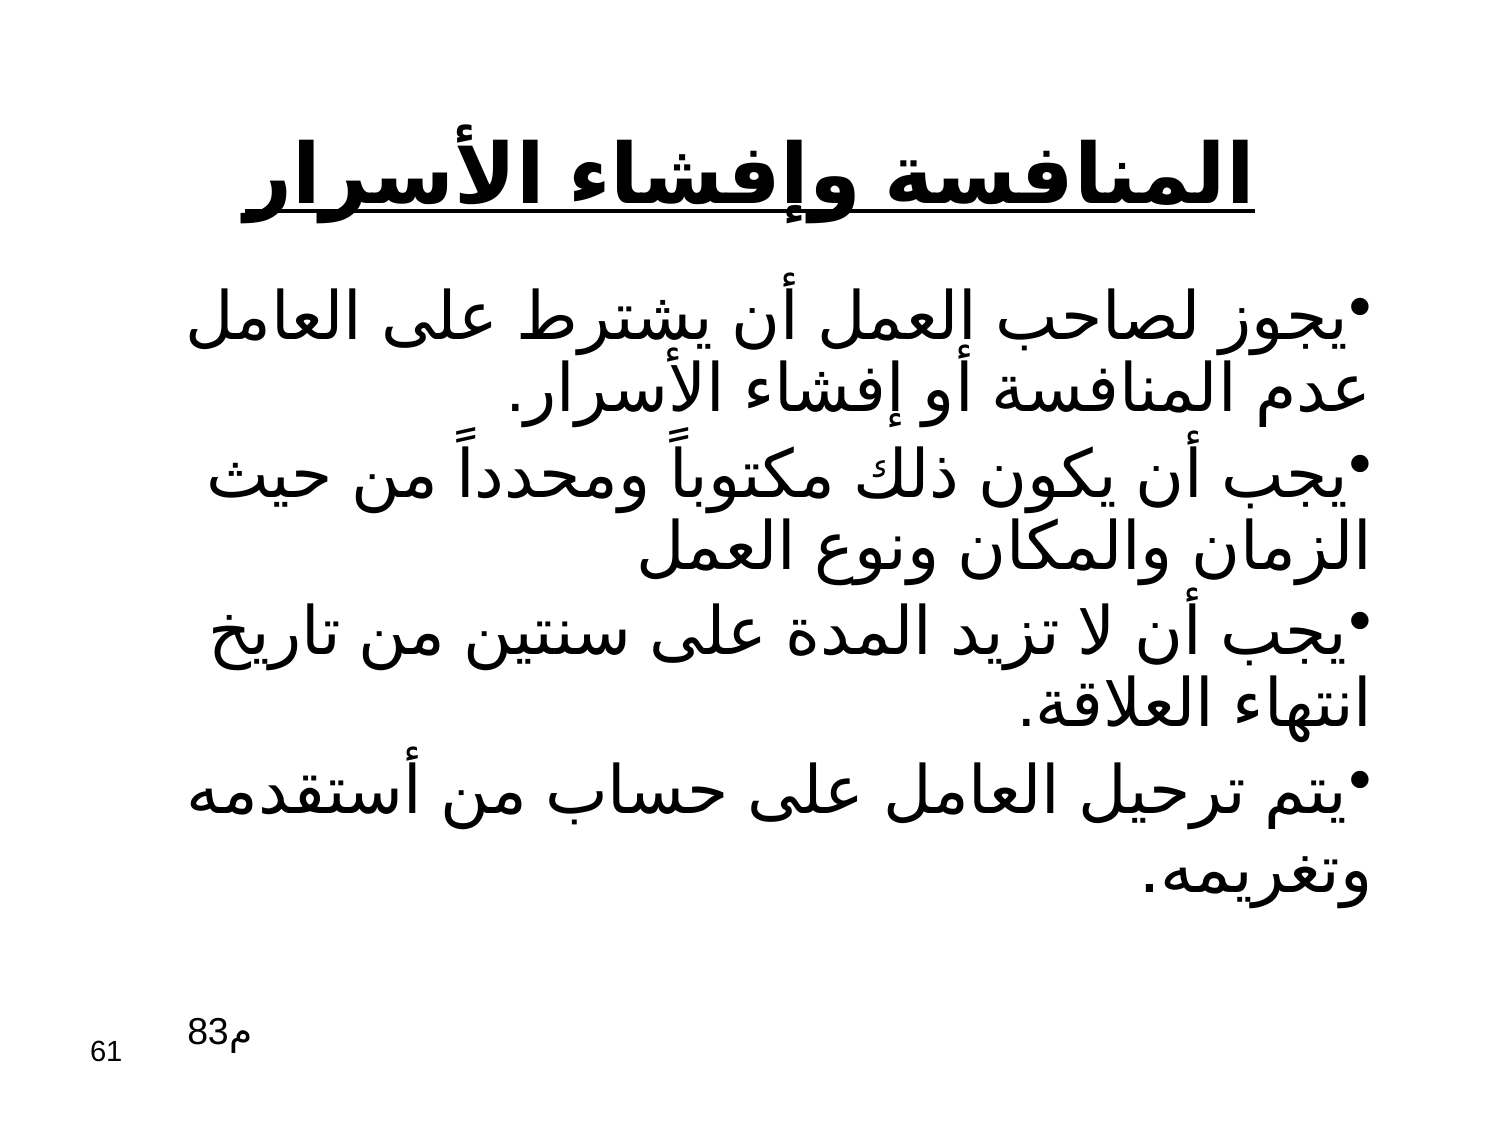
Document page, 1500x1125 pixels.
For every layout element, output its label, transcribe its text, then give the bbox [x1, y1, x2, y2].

subtitle يجوز لصاحب العمل أن يشترط على العامل عدم المنافسة أو إفشاء الأسرار. يجب أن يكون ذلك مكتوباً ومحدداً من حيث الزمان والمكان ونوع العمل يجب أن لا تزيد المدة على سنتين من تاريخ انتهاء العلاقة. يتم ترحيل العامل على حساب من أستقدمه وتغريمه. م83 [112, 274, 1388, 988]
slide_number 61 [74, 1024, 426, 1103]
title المنافسة وإفشاء الأسرار [112, 49, 1388, 274]
